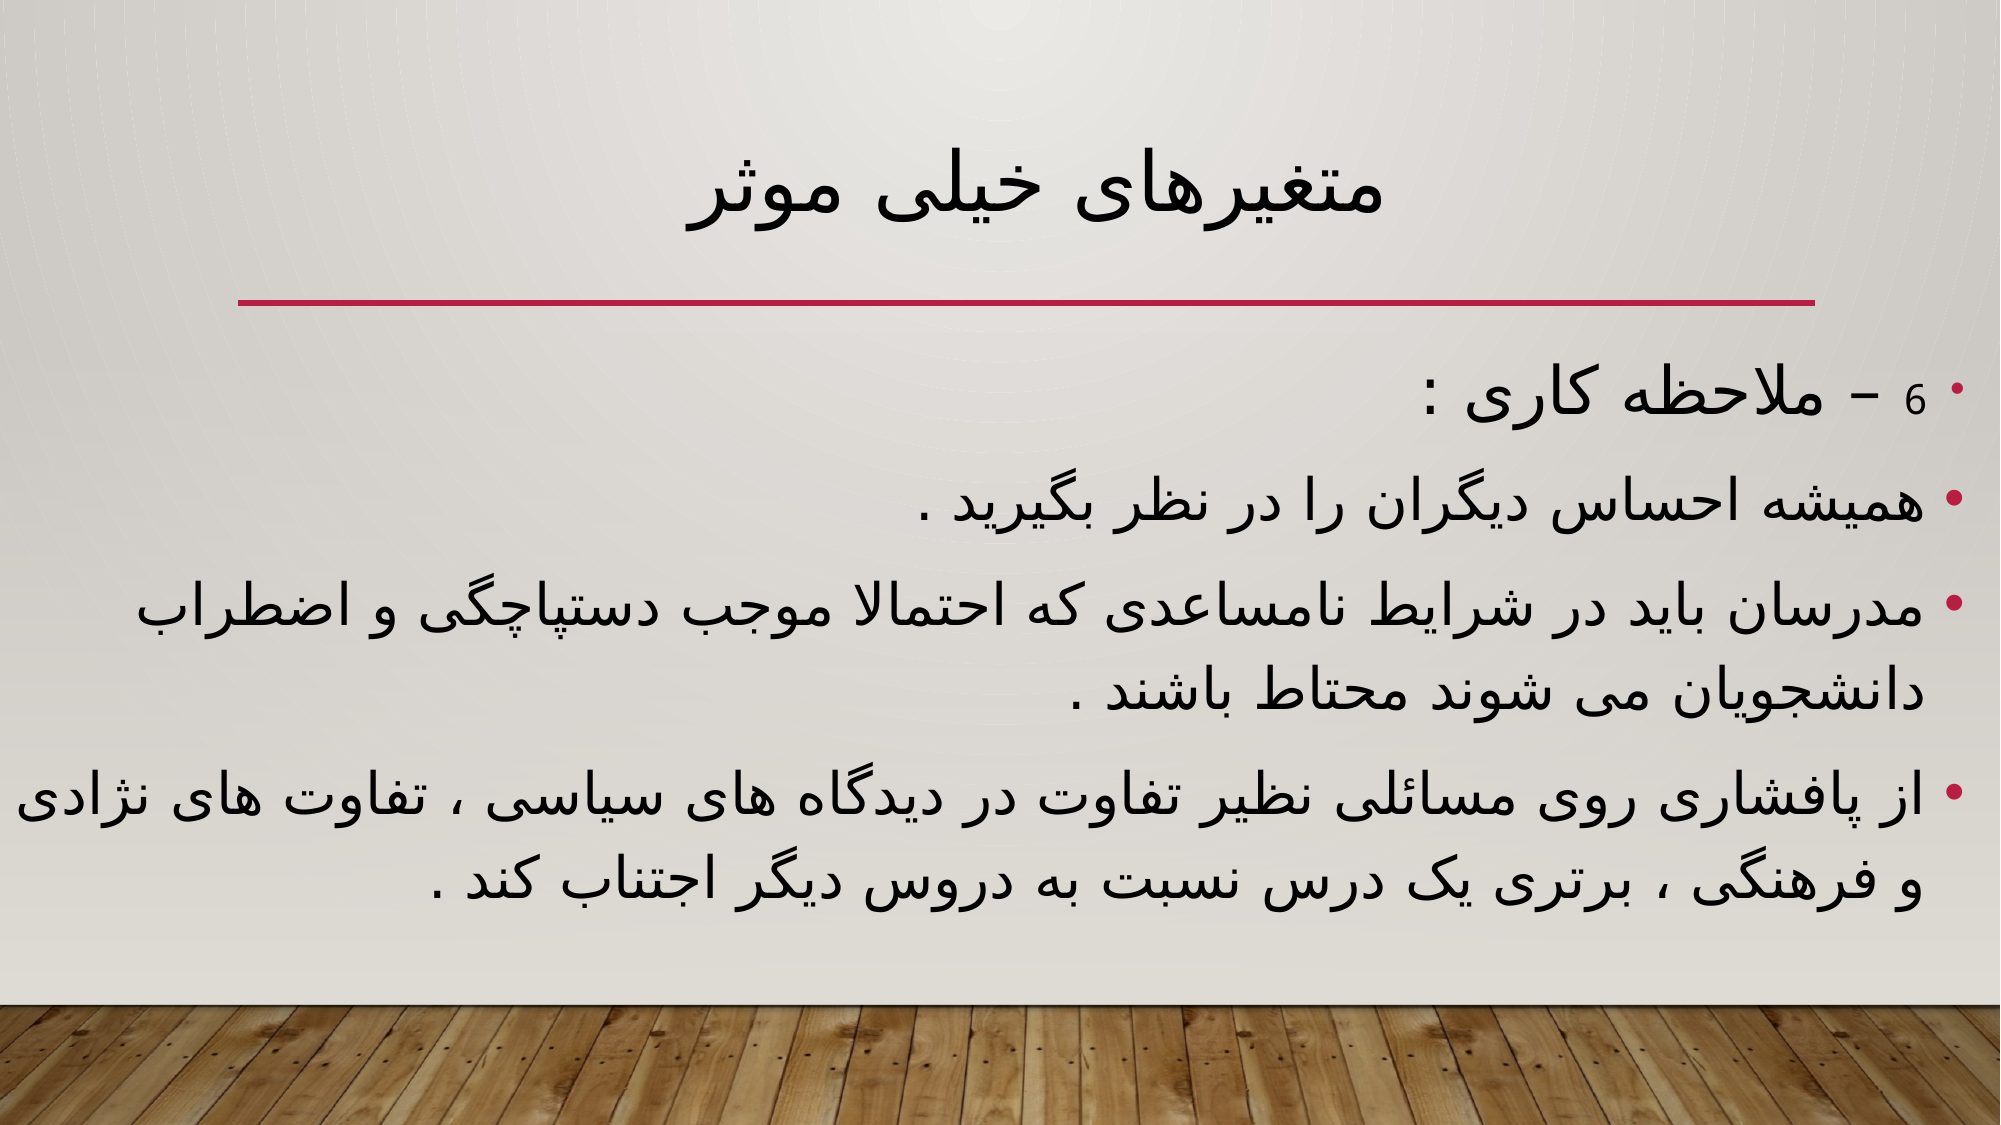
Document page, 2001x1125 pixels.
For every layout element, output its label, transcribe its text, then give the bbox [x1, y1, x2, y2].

list 6 – ملاحظه کاری : همیشه احساس دیگران را در نظر بگیرید . مدرسان باید در شرایط نامساعدی که احتمالا موجب دستپاچگی و اضطراب دانشجویان می شوند محتاط باشند . از پافشاری روی مسائلی نظیر تفاوت در دیدگاه های سیاسی ، تفاوت های نژادی و فرهنگی ، برتری یک درس نسبت به دروس دیگر اجتناب کند . [0, 324, 1980, 985]
title متغیرهای خیلی موثر [238, 131, 1814, 305]
picture [0, 1005, 2000, 1125]
